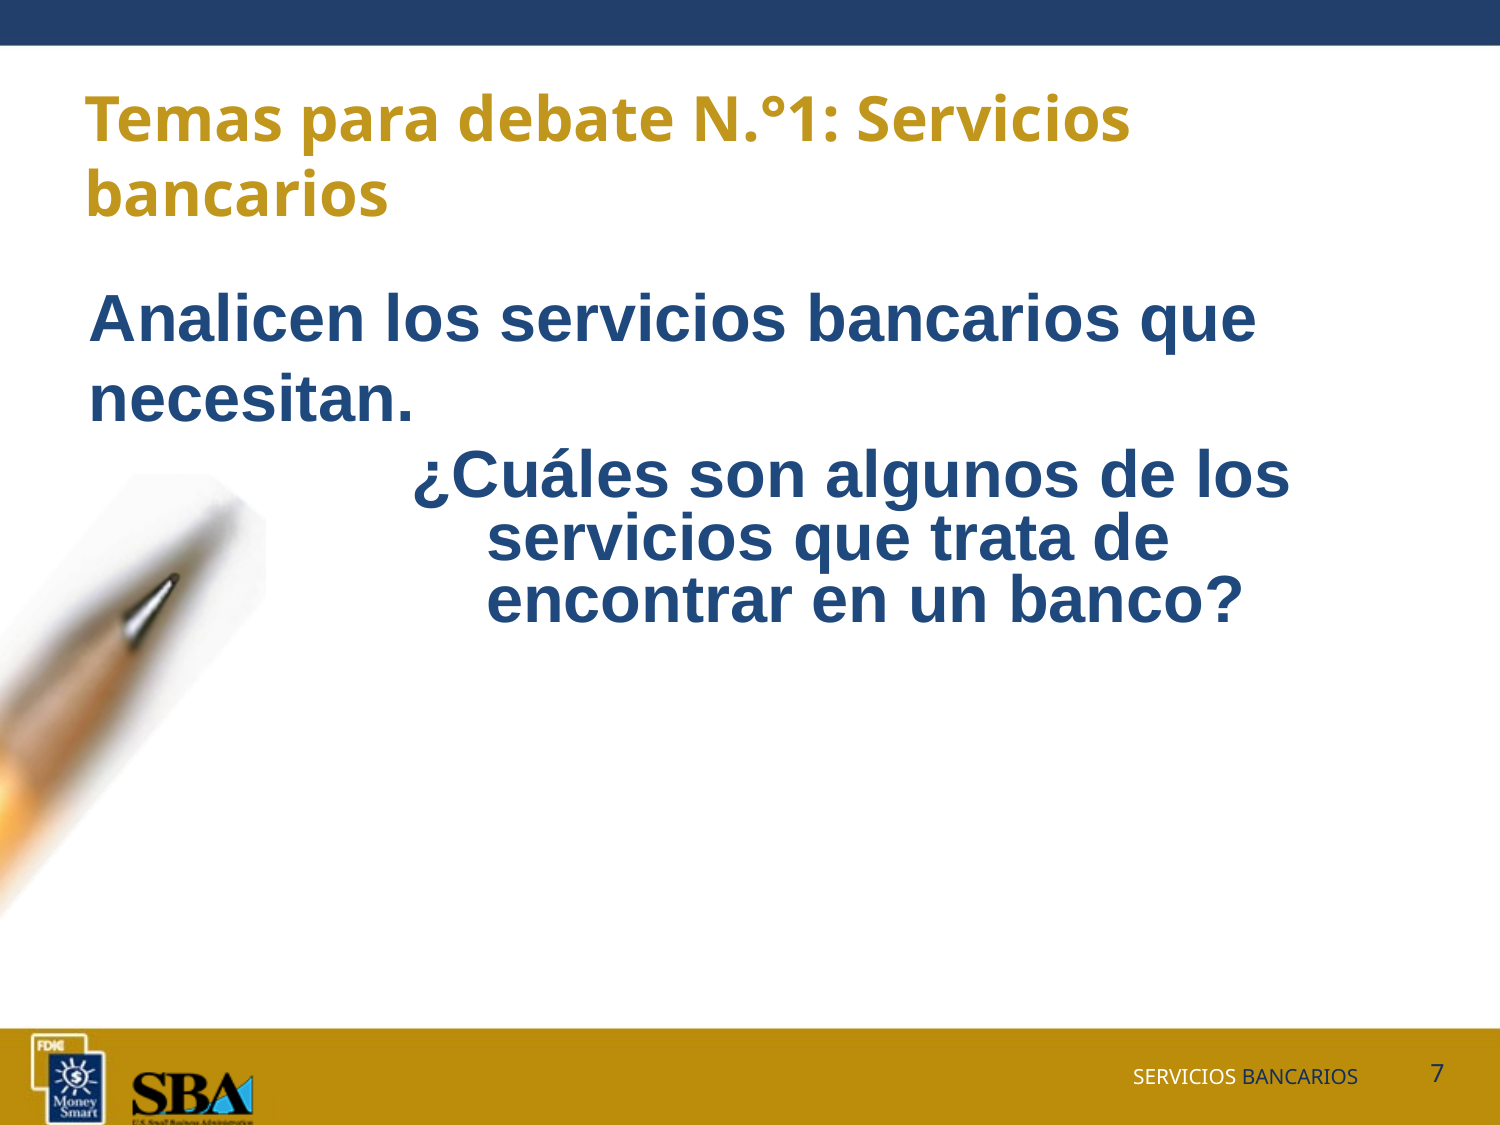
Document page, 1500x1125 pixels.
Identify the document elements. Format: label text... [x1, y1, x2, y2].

list Analicen los servicios bancarios que necesitan. [89, 182, 1439, 883]
picture [0, 0, 1500, 1125]
title Temas para debate N.°1: Servicios bancarios [84, 78, 1435, 179]
text_box ¿Cuáles son algunos de los servicios que trata de encontrar en un banco? [403, 366, 1388, 644]
